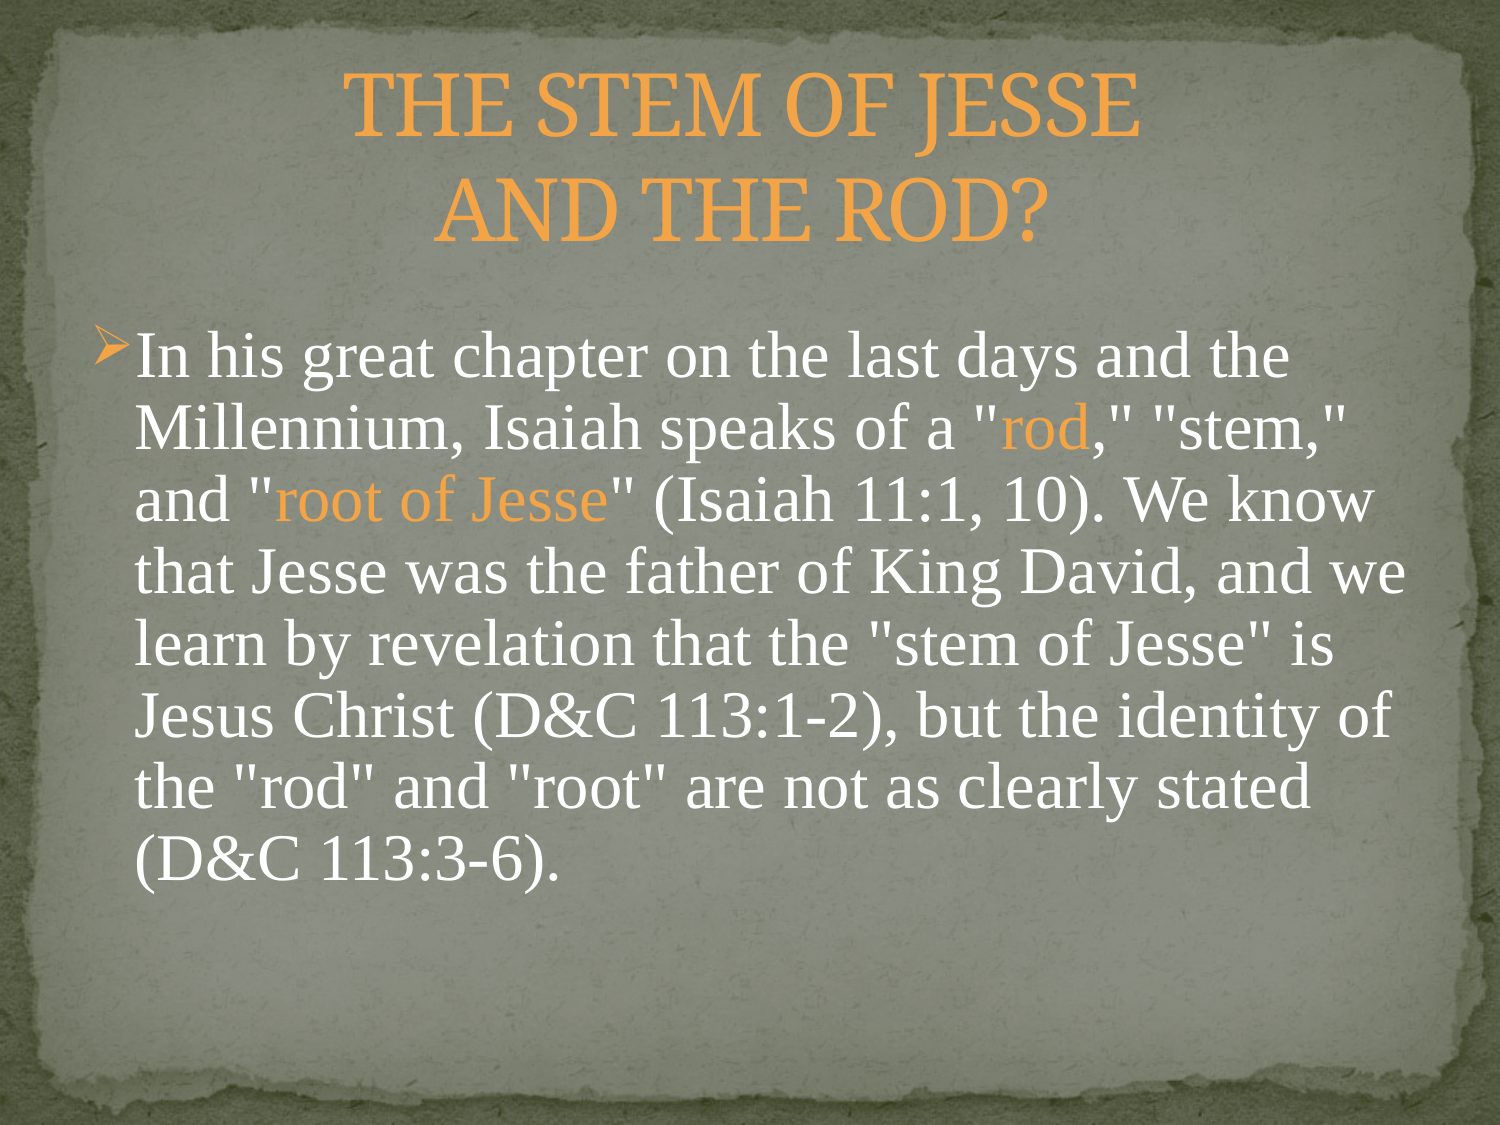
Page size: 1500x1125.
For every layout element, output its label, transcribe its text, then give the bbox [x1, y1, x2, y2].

title THE STEM OF JESSE AND THE ROD? [37, 36, 1448, 267]
list In his great chapter on the last days and the Millennium, Isaiah speaks of a "rod," "stem," and "root of Jesse" (Isaiah 11:1, 10). We know that Jesse was the father of King David, and we learn by revelation that the "stem of Jesse" is Jesus Christ (D&C 113:1-2), but the identity of the "rod" and "root" are not as clearly stated (D&C 113:3-6). [75, 312, 1425, 1063]
